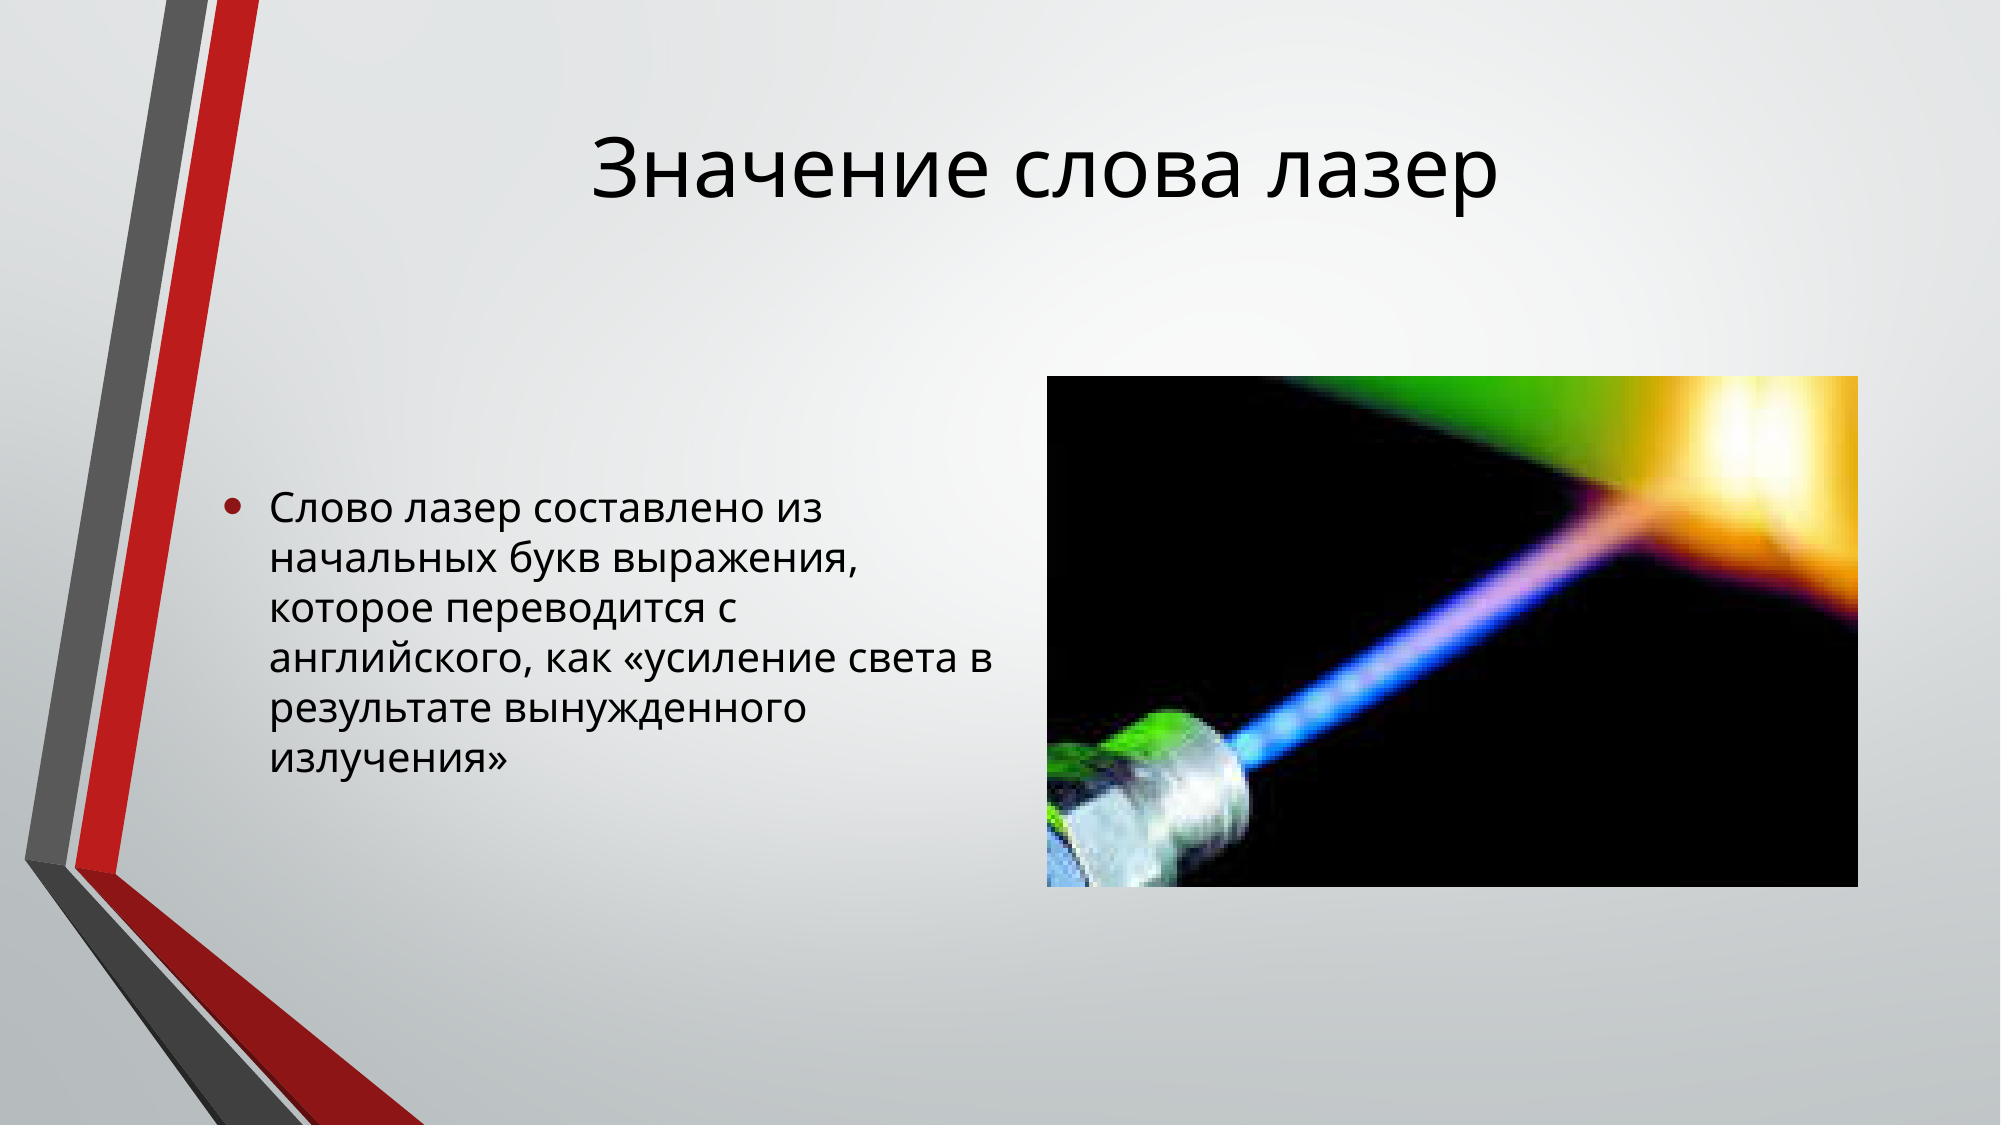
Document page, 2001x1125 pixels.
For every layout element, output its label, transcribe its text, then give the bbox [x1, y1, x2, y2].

list Слово лазер составлено из начальных букв выражения, которое переводится с английского, как «усиление света в результате вынужденного излучения» [207, 374, 1010, 887]
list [1047, 376, 1858, 888]
title Значение слова лазер [224, 19, 1869, 308]
